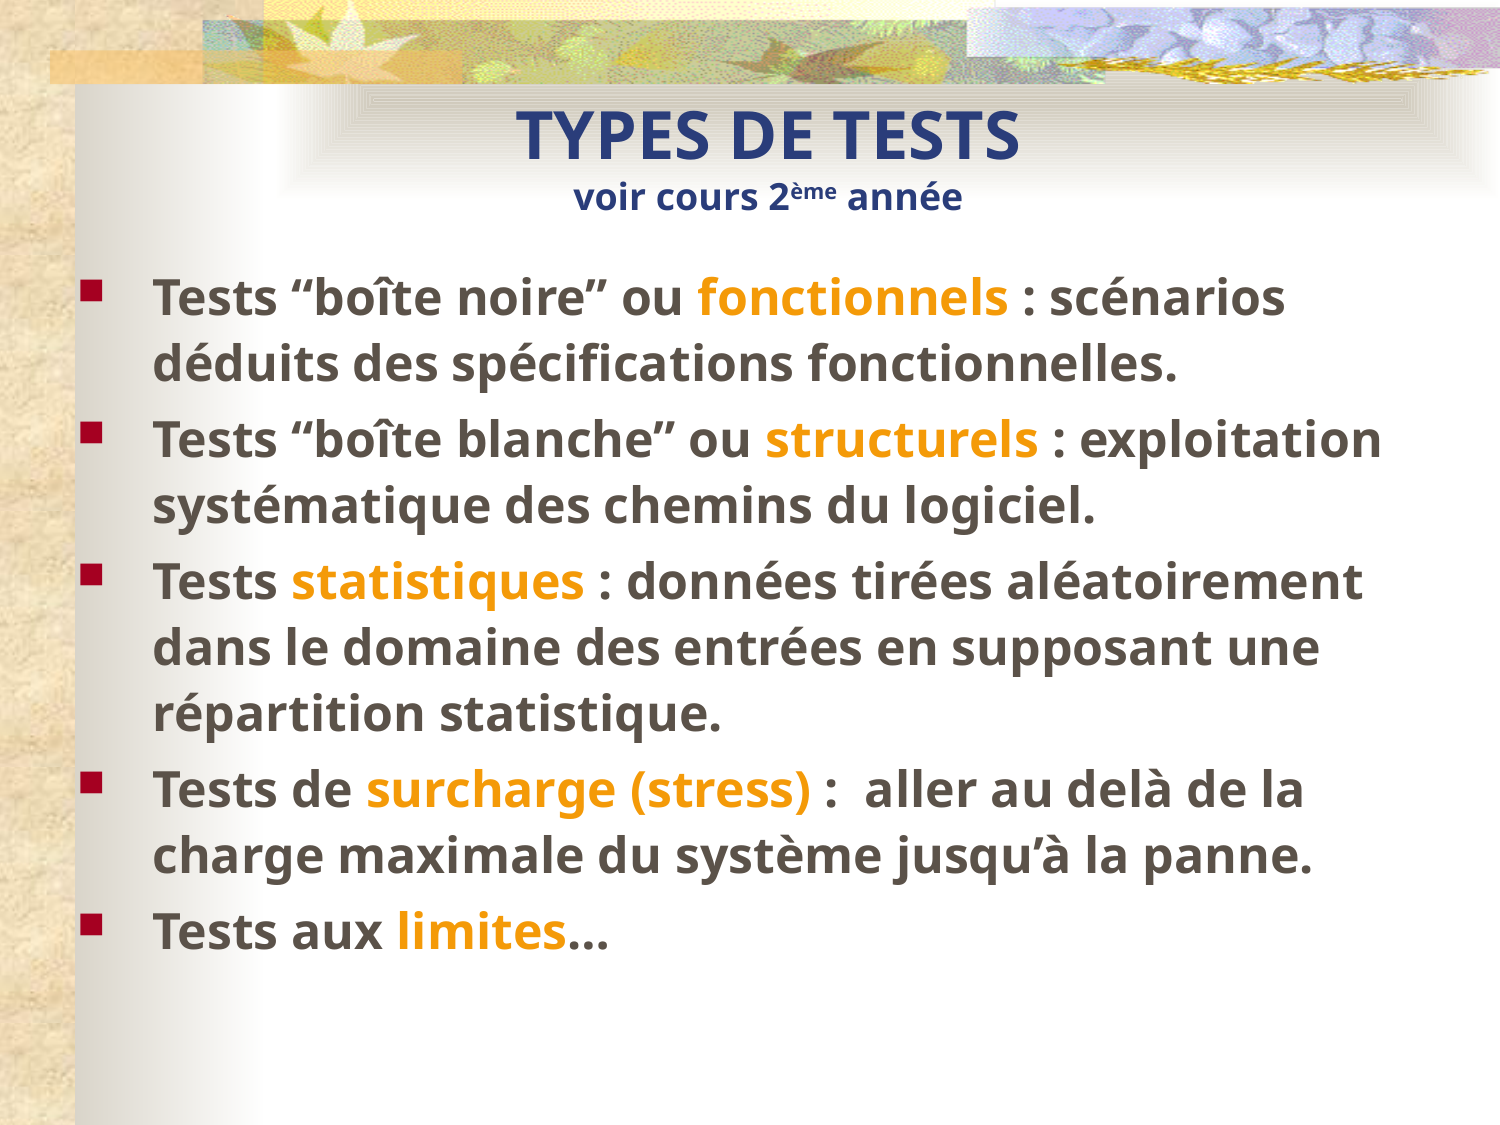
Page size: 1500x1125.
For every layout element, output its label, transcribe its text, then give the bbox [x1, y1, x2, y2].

title TYPES DE TESTS voir cours 2ème année [130, 38, 1407, 226]
list Tests “boîte noire” ou fonctionnels : scénarios déduits des spécifications fonctionnelles. Tests “boîte blanche” ou structurels : exploitation systématique des chemins du logiciel. Tests statistiques : données tirées aléatoirement dans le domaine des entrées en supposant une répartition statistique. Tests de surcharge (stress) : aller au delà de la charge maximale du système jusqu’à la panne. Tests aux limites… [62, 251, 1444, 1013]
picture [0, 0, 1500, 1125]
